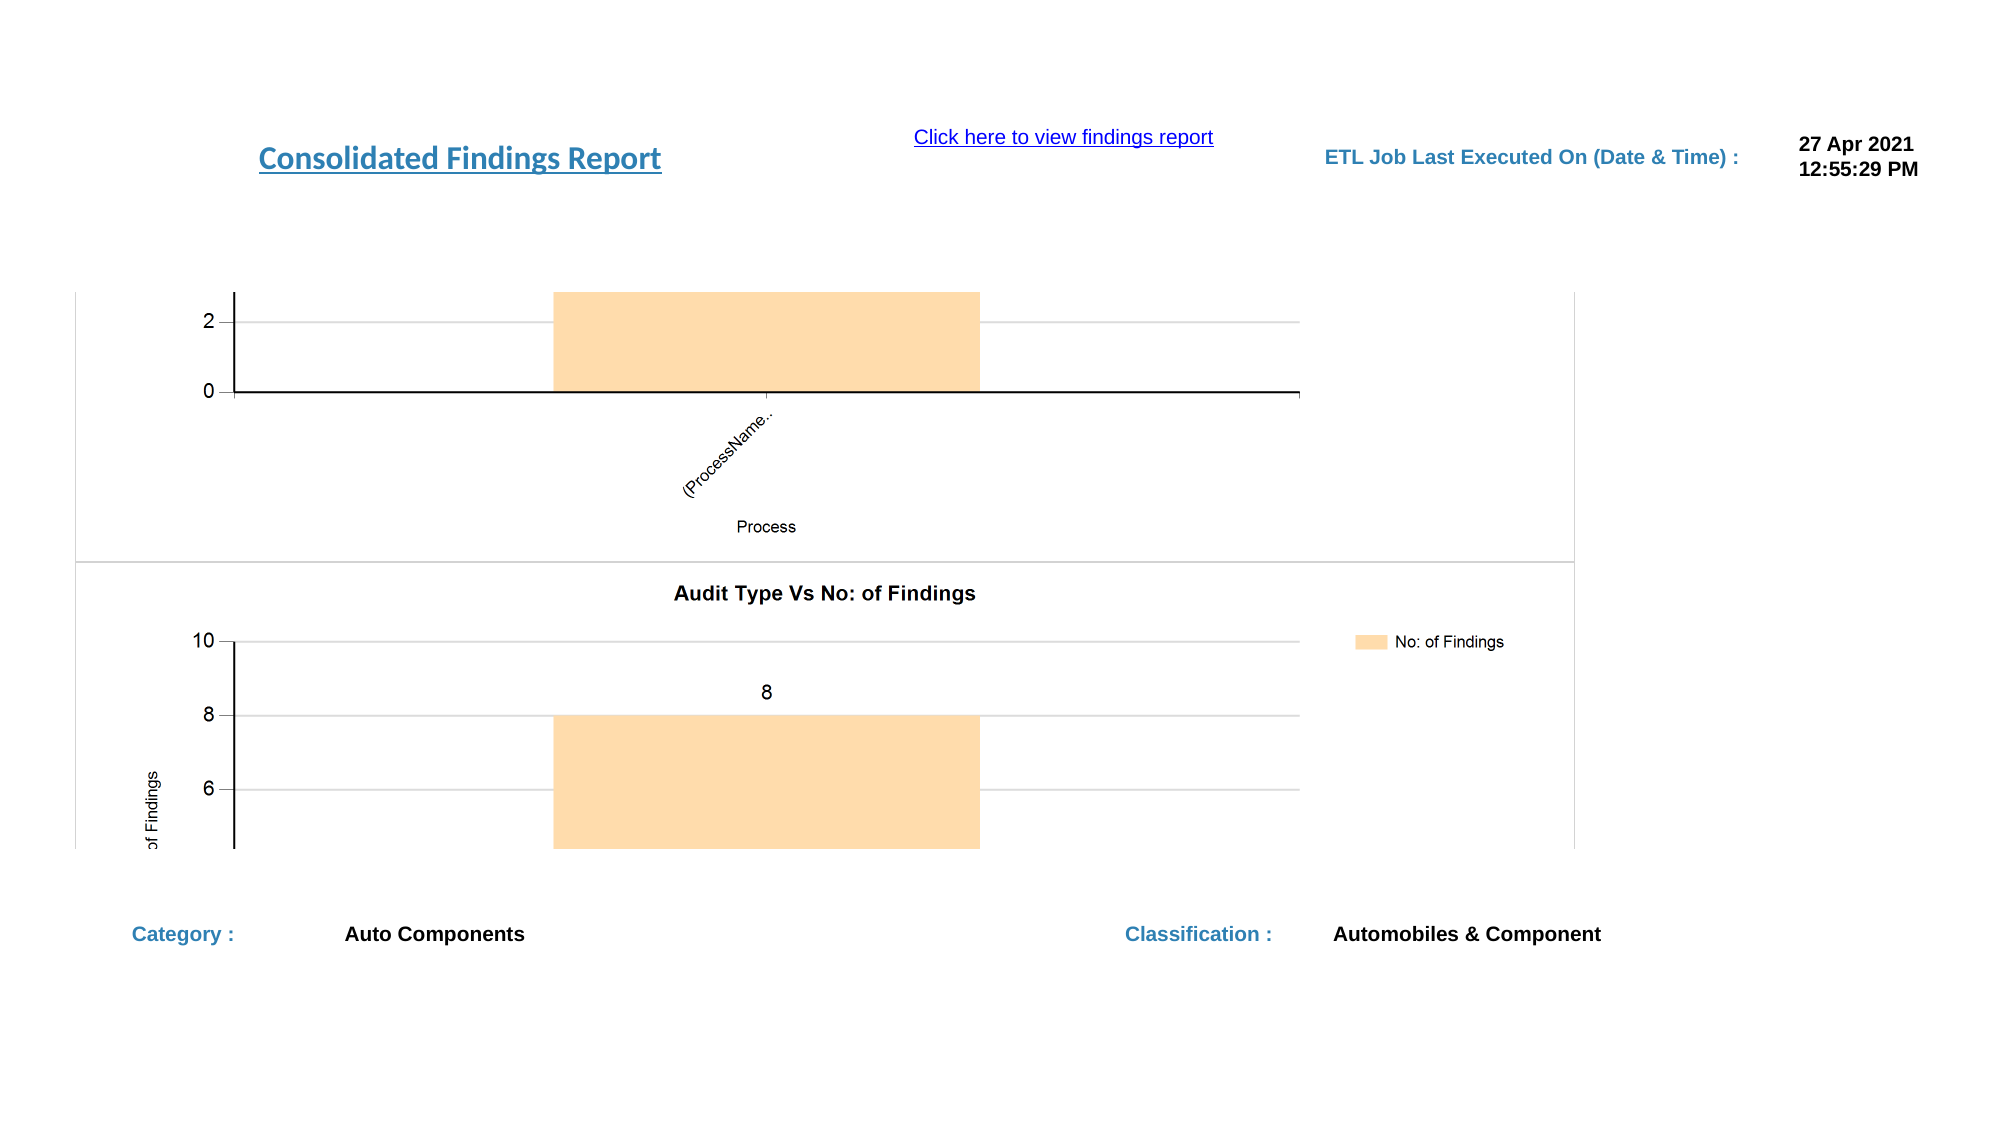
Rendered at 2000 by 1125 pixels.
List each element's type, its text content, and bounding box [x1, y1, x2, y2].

picture [74, 291, 1576, 850]
text_box ETL Job Last Executed On (Date & Time) : [1273, 119, 1791, 193]
text_box Consolidated Findings Report [91, 119, 831, 193]
text_box 27 Apr 2021 12:55:29 PM [1792, 119, 1925, 193]
text_box Click here to view findings report [886, 119, 1241, 157]
picture [74, 858, 1926, 1008]
